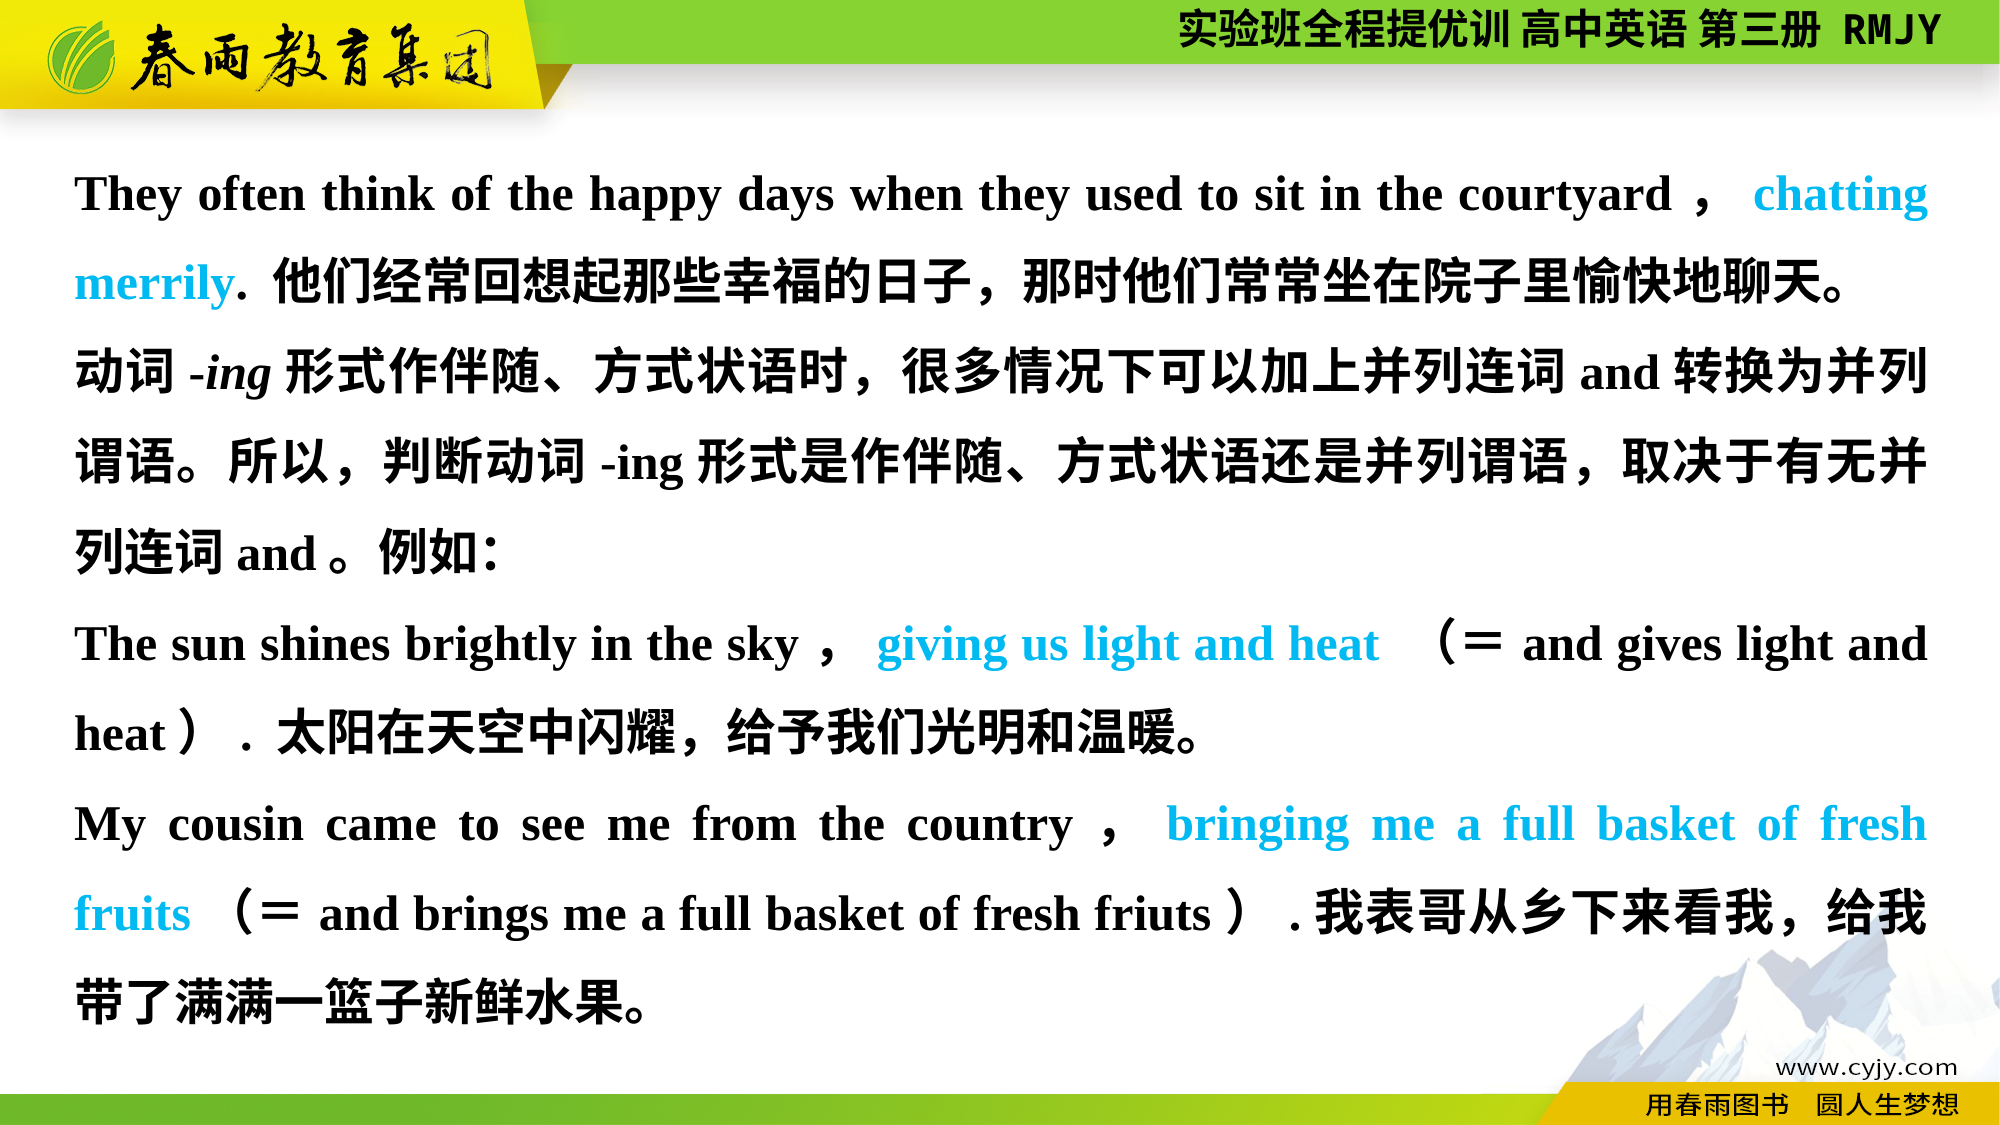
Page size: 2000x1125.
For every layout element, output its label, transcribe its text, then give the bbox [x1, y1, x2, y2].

picture [0, 0, 2000, 1125]
list They often think of the happy days when they used to sit in the courtyard，chatting merrily. 他们经常回想起那些幸福的日子，那时他们常常坐在院子里愉快地聊天。 动词-ing形式作伴随、方式状语时，很多情况下可以加上并列连词and转换为并列谓语。所以，判断动词-ing形式是作伴随、方式状语还是并列谓语，取决于有无并列连词and。例如： The sun shines brightly in the sky，giving us light and heat （＝and gives light and heat）. 太阳在天空中闪耀，给予我们光明和温暖。 My cousin came to see me from the country，bringing me a full basket of fresh fruits（＝and brings me a full basket of fresh friuts）.我表哥从乡下来看我，给我带了满满一篮子新鲜水果。 [59, 122, 1944, 1035]
